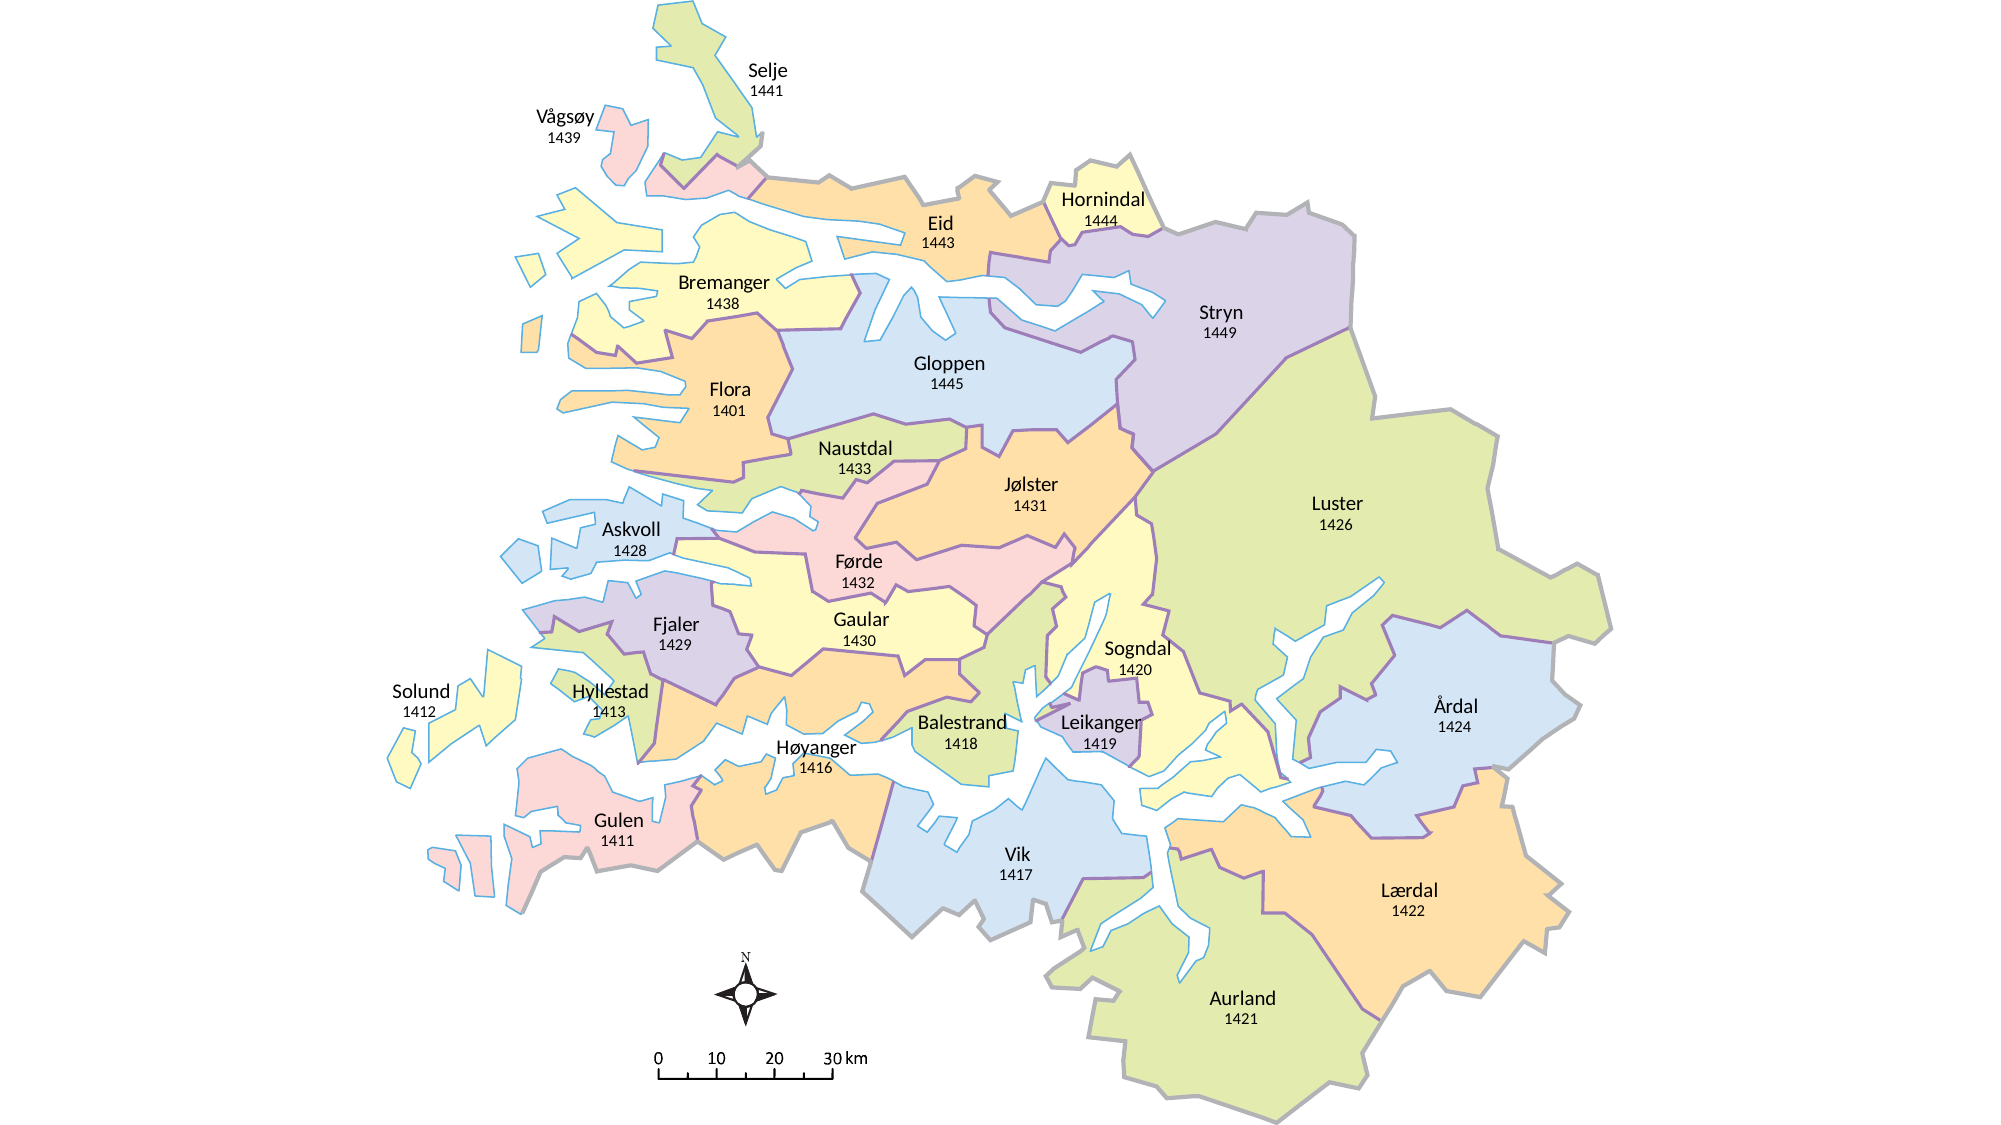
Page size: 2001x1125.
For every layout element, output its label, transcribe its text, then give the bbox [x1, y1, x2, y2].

text_box [531, 634, 600, 666]
text_box Gaular [833, 605, 890, 631]
text_box st [1331, 489, 1345, 515]
text_box [542, 486, 649, 580]
text_box [522, 580, 623, 632]
text_box 1443 [920, 231, 956, 252]
text_box an [809, 733, 830, 759]
text_box B [678, 268, 689, 295]
text_box [611, 436, 634, 472]
text_box [734, 983, 757, 1006]
text_box [504, 824, 547, 915]
text_box an [1093, 709, 1114, 735]
text_box Bale [918, 709, 953, 735]
text_box 1441 [749, 82, 784, 100]
text_box 1420 [1118, 660, 1153, 679]
text_box 1431 [1013, 496, 1048, 515]
text_box y [585, 102, 595, 128]
text_box [654, 1052, 663, 1065]
text_box [536, 187, 663, 279]
text_box v [631, 515, 640, 541]
text_box [556, 390, 603, 413]
text_box [741, 952, 751, 962]
text_box st [852, 434, 867, 460]
text_box [538, 616, 611, 657]
text_box [739, 967, 745, 984]
text_box [428, 649, 522, 763]
text_box Vik [1004, 840, 1031, 866]
text_box [660, 152, 738, 189]
text_box [645, 154, 752, 200]
text_box Sogndal [1104, 634, 1172, 660]
text_box Fjaler [653, 610, 701, 636]
text_box 1401 [712, 401, 747, 420]
text_box oll [640, 515, 662, 541]
text_box 1417 [998, 863, 1034, 884]
text_box [854, 1055, 867, 1064]
text_box [824, 1052, 832, 1065]
text_box 1438 [705, 295, 741, 313]
text_box g [830, 733, 839, 759]
text_box [521, 315, 543, 353]
text_box [387, 727, 422, 789]
text_box H [776, 733, 789, 759]
text_box Hornindal [1061, 185, 1146, 212]
text_box [570, 327, 702, 474]
text_box Gulen [594, 806, 645, 832]
text_box 1429 [658, 636, 693, 655]
text_box 1424 [1437, 718, 1472, 737]
text_box Lei [1061, 709, 1084, 735]
text_box g [743, 268, 752, 295]
text_box s [613, 677, 621, 703]
text_box 1422 [1391, 902, 1426, 920]
text_box V [536, 102, 546, 128]
text_box eman [696, 268, 743, 295]
text_box Solund [392, 677, 451, 703]
text_box [567, 335, 586, 369]
text_box ad [628, 677, 650, 703]
text_box and [975, 709, 1008, 735]
text_box [571, 212, 737, 362]
text_box [846, 1051, 854, 1064]
text_box Nau [818, 434, 852, 460]
text_box er [1041, 470, 1059, 496]
text_box 1412 [402, 703, 437, 721]
text_box 1432 [841, 574, 876, 593]
text_box St [1199, 298, 1215, 324]
text_box 1449 [1203, 324, 1238, 343]
text_box Hylle [572, 677, 613, 703]
text_box r [855, 548, 861, 574]
text_box y [800, 733, 809, 759]
text_box 1445 [930, 375, 965, 393]
text_box 1428 [613, 541, 648, 560]
text_box yn [1223, 298, 1244, 324]
text_box [455, 835, 495, 898]
text_box 1421 [1224, 1010, 1259, 1029]
text_box r [968, 709, 975, 735]
text_box Selje [748, 56, 789, 82]
text_box a [741, 375, 752, 401]
text_box [427, 847, 462, 891]
text_box [755, 987, 775, 994]
text_box 1413 [592, 703, 627, 721]
text_box 1411 [600, 832, 635, 851]
text_box F [835, 548, 843, 574]
text_box er [752, 268, 771, 295]
text_box er [1124, 709, 1142, 735]
text_box ø [574, 102, 585, 128]
text_box s [953, 709, 962, 735]
text_box Flo [709, 375, 734, 401]
text_box [746, 1004, 753, 1023]
text_box r [734, 375, 741, 401]
text_box [386, 0, 1614, 1125]
text_box [596, 105, 649, 186]
text_box dal [1452, 692, 1479, 718]
text_box r [1445, 692, 1452, 718]
text_box k [1084, 709, 1093, 735]
text_box g [1114, 709, 1124, 735]
text_box [717, 987, 736, 995]
text_box ågs [546, 102, 574, 128]
text_box [774, 1052, 784, 1065]
text_box [550, 668, 583, 700]
text_box Ask [602, 515, 631, 541]
text_box st [1026, 470, 1041, 496]
text_box 1416 [798, 759, 834, 778]
text_box [755, 994, 775, 1001]
text_box 1433 [837, 460, 872, 479]
text_box r [689, 268, 696, 295]
text_box t [621, 677, 628, 703]
text_box r [1215, 298, 1223, 324]
text_box Læ [1381, 876, 1405, 902]
text_box 1430 [842, 631, 877, 650]
text_box [708, 1052, 716, 1064]
text_box Eid [927, 209, 955, 235]
text_box [745, 965, 753, 984]
text_box [500, 538, 542, 584]
text_box 1419 [1082, 735, 1118, 753]
text_box er [839, 733, 858, 759]
text_box ø [843, 548, 855, 574]
text_box [766, 1052, 774, 1064]
text_box [515, 748, 570, 818]
text_box er [1345, 489, 1364, 515]
text_box 1444 [1084, 212, 1119, 230]
text_box [515, 253, 546, 288]
text_box Lu [1311, 489, 1331, 515]
text_box dal [1412, 876, 1439, 902]
text_box [739, 1004, 746, 1024]
text_box Å [1434, 692, 1445, 718]
text_box [717, 1052, 726, 1065]
text_box [833, 1052, 842, 1065]
text_box Jøl [1004, 470, 1026, 496]
text_box dal [867, 434, 894, 460]
text_box t [962, 709, 968, 735]
text_box de [861, 548, 884, 574]
text_box 1439 [547, 128, 582, 147]
text_box Aurland [1209, 984, 1277, 1010]
text_box 1426 [1318, 515, 1354, 534]
text_box ø [789, 733, 800, 759]
text_box 1418 [943, 735, 979, 753]
text_box [652, 1, 762, 165]
text_box [636, 472, 657, 478]
text_box Gloppen [913, 349, 986, 375]
text_box r [1405, 876, 1412, 902]
text_box [522, 131, 1612, 1123]
text_box [718, 995, 736, 1001]
